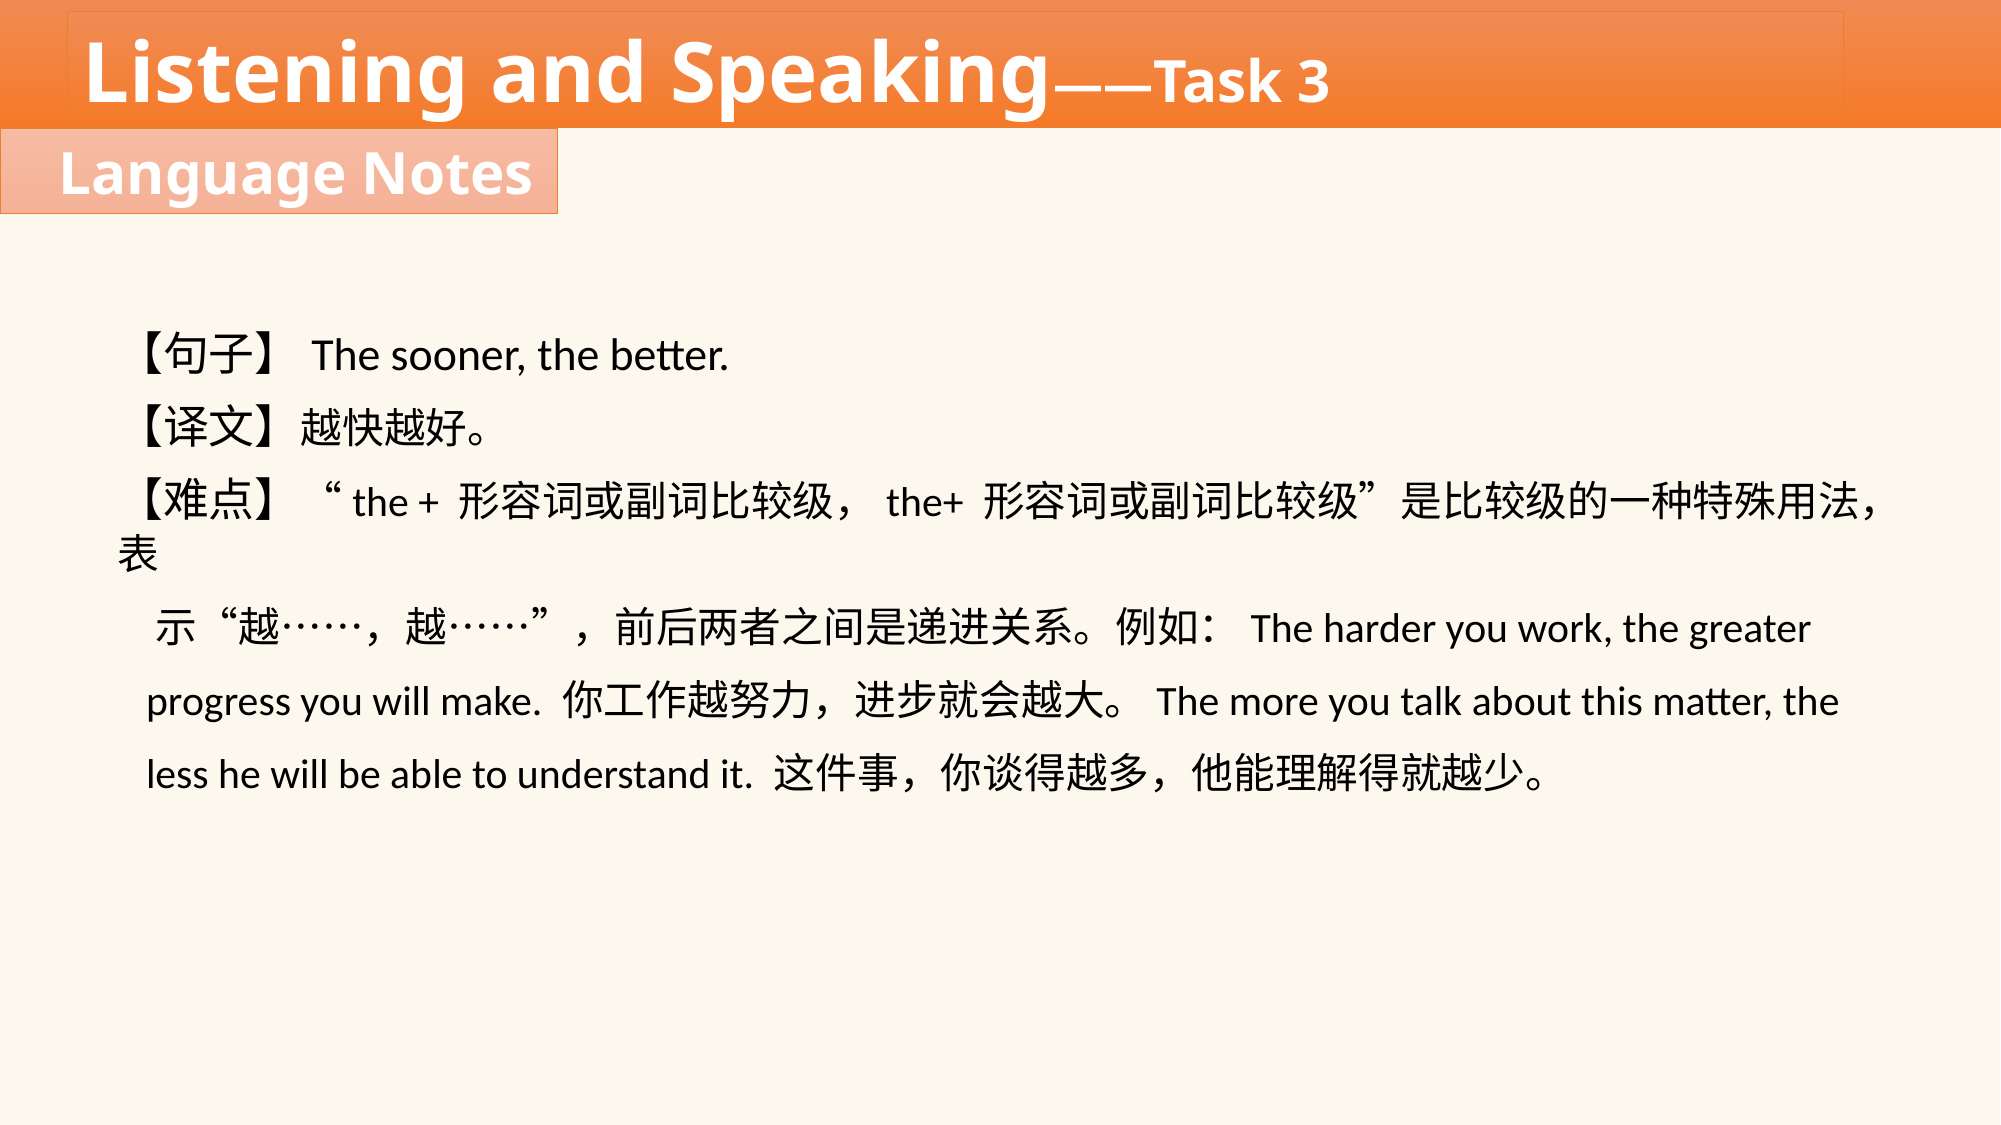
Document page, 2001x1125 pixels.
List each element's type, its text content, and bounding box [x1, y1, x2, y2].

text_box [0, 0, 2000, 128]
text_box Language Notes [0, 128, 558, 214]
list 【句子】The sooner, the better. 【译文】越快越好。 【难点】“the + 形容词或副词比较级，the+ 形容词或副词比较级”是比较级的一种特殊用法，表 示“越……，越……”，前后两者之间是递进关系。例如：The harder you work, the greater progress you will make. 你工作越努力，进步就会越大。The more you talk about this matter, the less he will be able to understand it. 这件事，你谈得越多，他能理解得就越少。 [102, 320, 1900, 1125]
